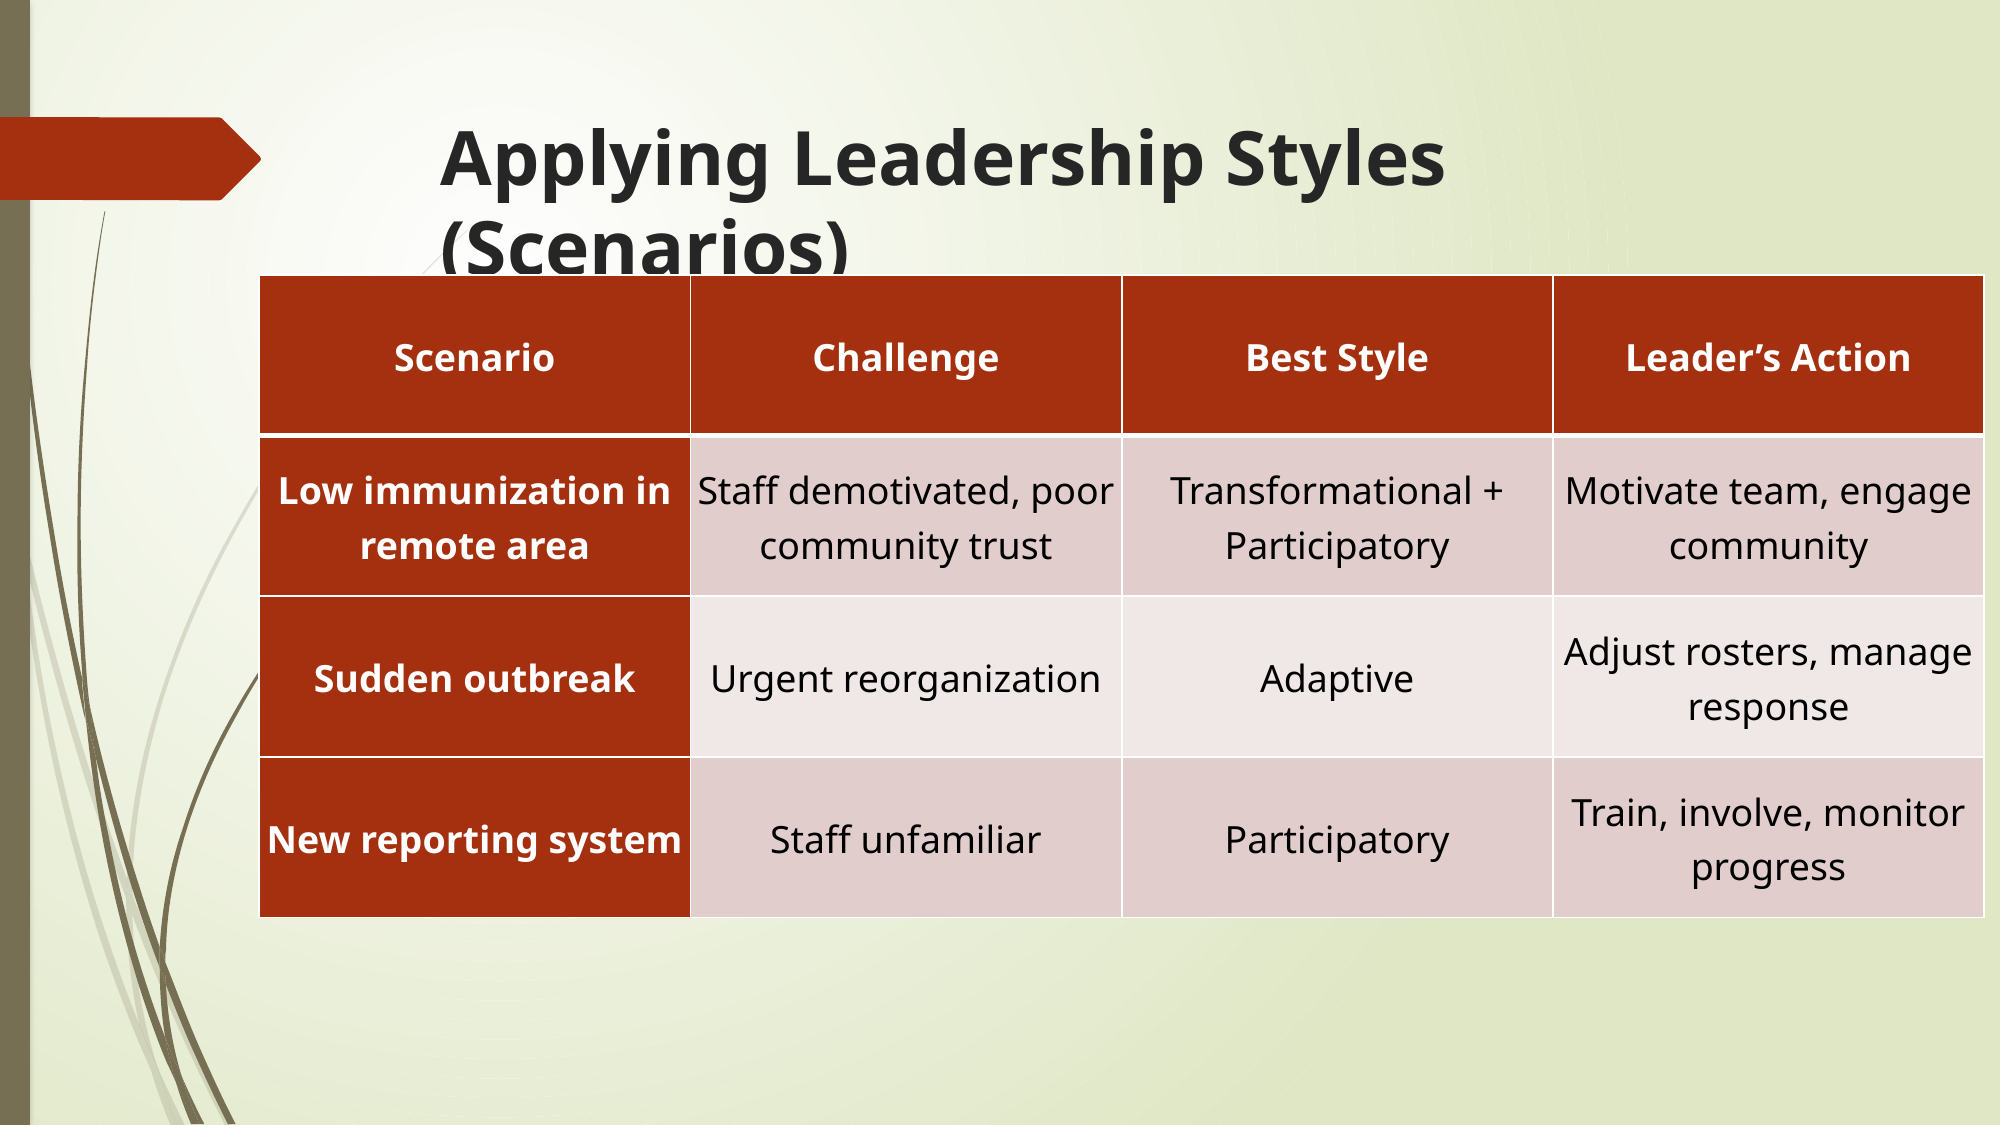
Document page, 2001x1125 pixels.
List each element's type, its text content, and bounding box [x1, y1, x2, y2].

table_cell Low immunization in remote area [260, 438, 690, 595]
table_cell Adjust rosters, manage response [1554, 597, 1983, 756]
table_header Challenge [691, 276, 1121, 433]
table_cell Adaptive [1123, 597, 1552, 756]
table_header Best Style [1123, 276, 1552, 433]
table_cell New reporting system [260, 758, 690, 917]
title Applying Leadership Styles (Scenarios) [425, 102, 1888, 274]
table_cell Participatory [1123, 758, 1552, 917]
table_cell Sudden outbreak [260, 597, 690, 756]
table_cell Staff unfamiliar [691, 758, 1121, 917]
table_header Scenario [260, 276, 690, 433]
table_header Leader’s Action [1554, 276, 1983, 433]
table_cell Staff demotivated, poor community trust [691, 438, 1121, 595]
table_cell Urgent reorganization [691, 597, 1121, 756]
table_cell Motivate team, engage community [1554, 438, 1983, 595]
table_cell Transformational + Participatory [1123, 438, 1552, 595]
table_cell Train, involve, monitor progress [1554, 758, 1983, 917]
